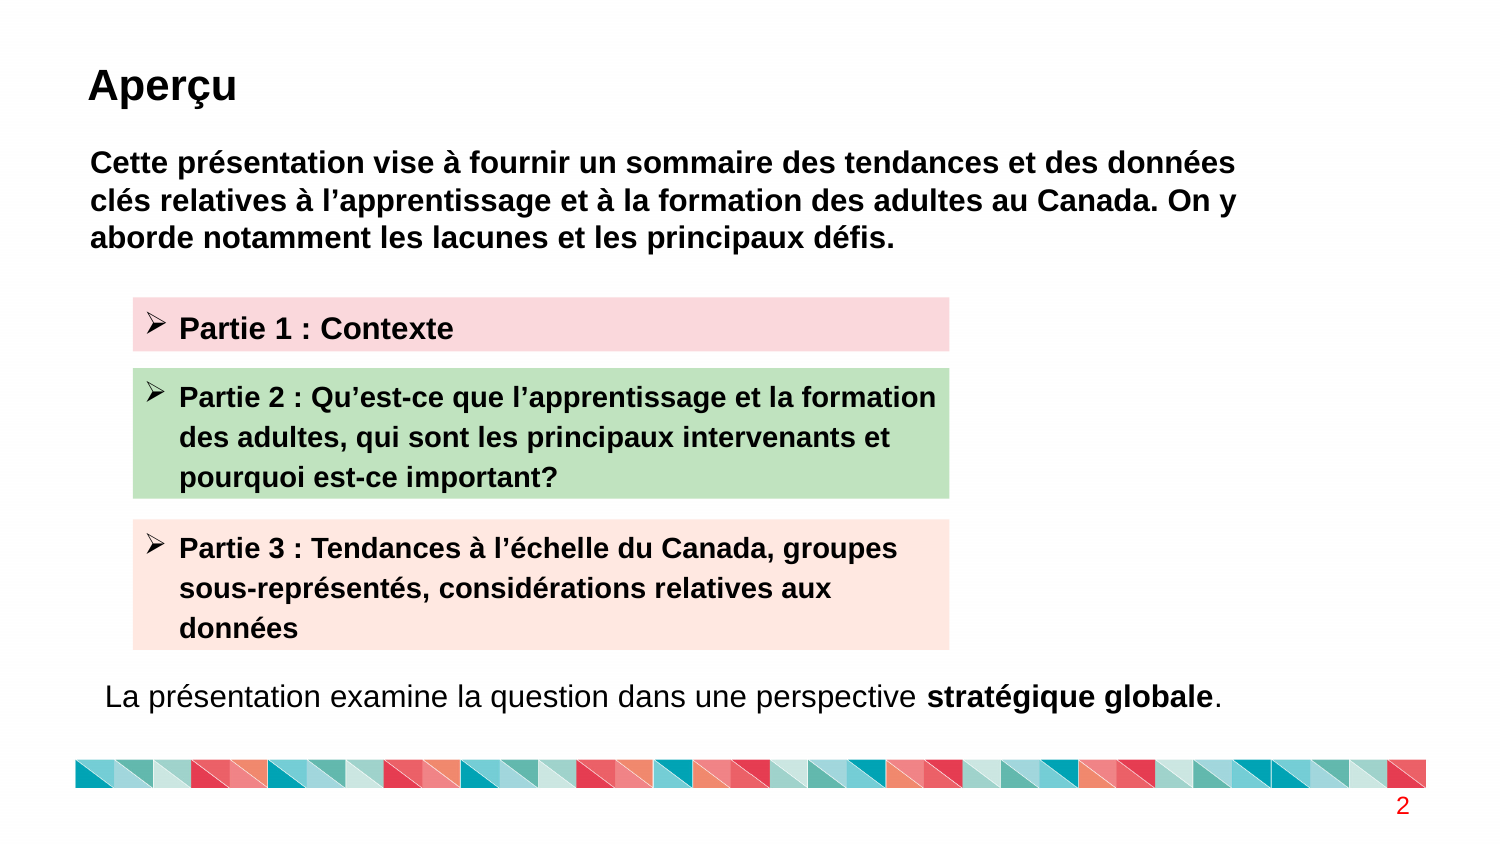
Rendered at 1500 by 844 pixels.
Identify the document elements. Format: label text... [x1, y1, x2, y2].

picture [0, 0, 1500, 844]
text_box Partie 1 : Contexte [132, 297, 950, 352]
text_box Cette présentation vise à fournir un sommaire des tendances et des données clés relatives à l’apprentissage et à la formation des adultes au Canada. On y aborde notamment les lacunes et les principaux défis. [78, 136, 1265, 261]
text_box Partie 2 : Qu’est-ce que l’apprentissage et la formation des adultes, qui sont les principaux intervenants et pourquoi est-ce important? [132, 368, 950, 499]
title Aperçu [60, 60, 1100, 105]
text_box Partie 3 : Tendances à l’échelle du Canada, groupes sous-représentés, considérations relatives aux données [132, 519, 950, 650]
slide_number 2 [1074, 782, 1425, 827]
text_box La présentation examine la question dans une perspective stratégique globale. [93, 670, 1451, 719]
